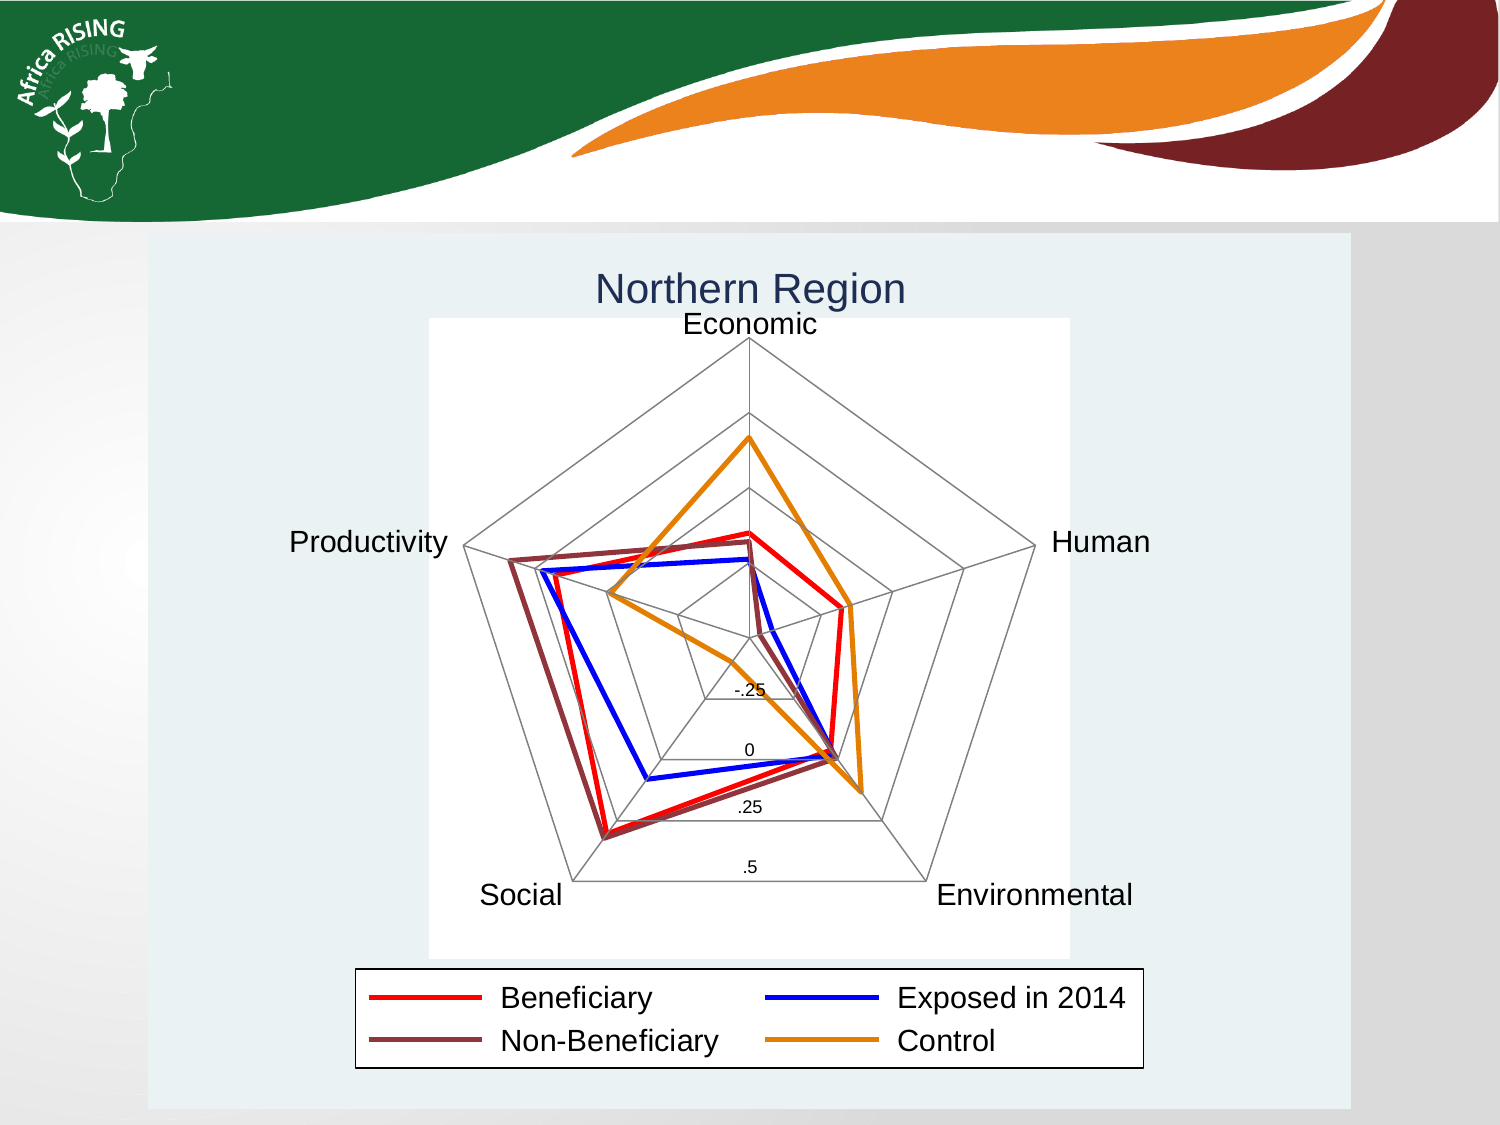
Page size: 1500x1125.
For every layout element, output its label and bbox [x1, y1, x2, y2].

picture [0, 0, 1499, 222]
picture [136, 223, 1362, 1120]
